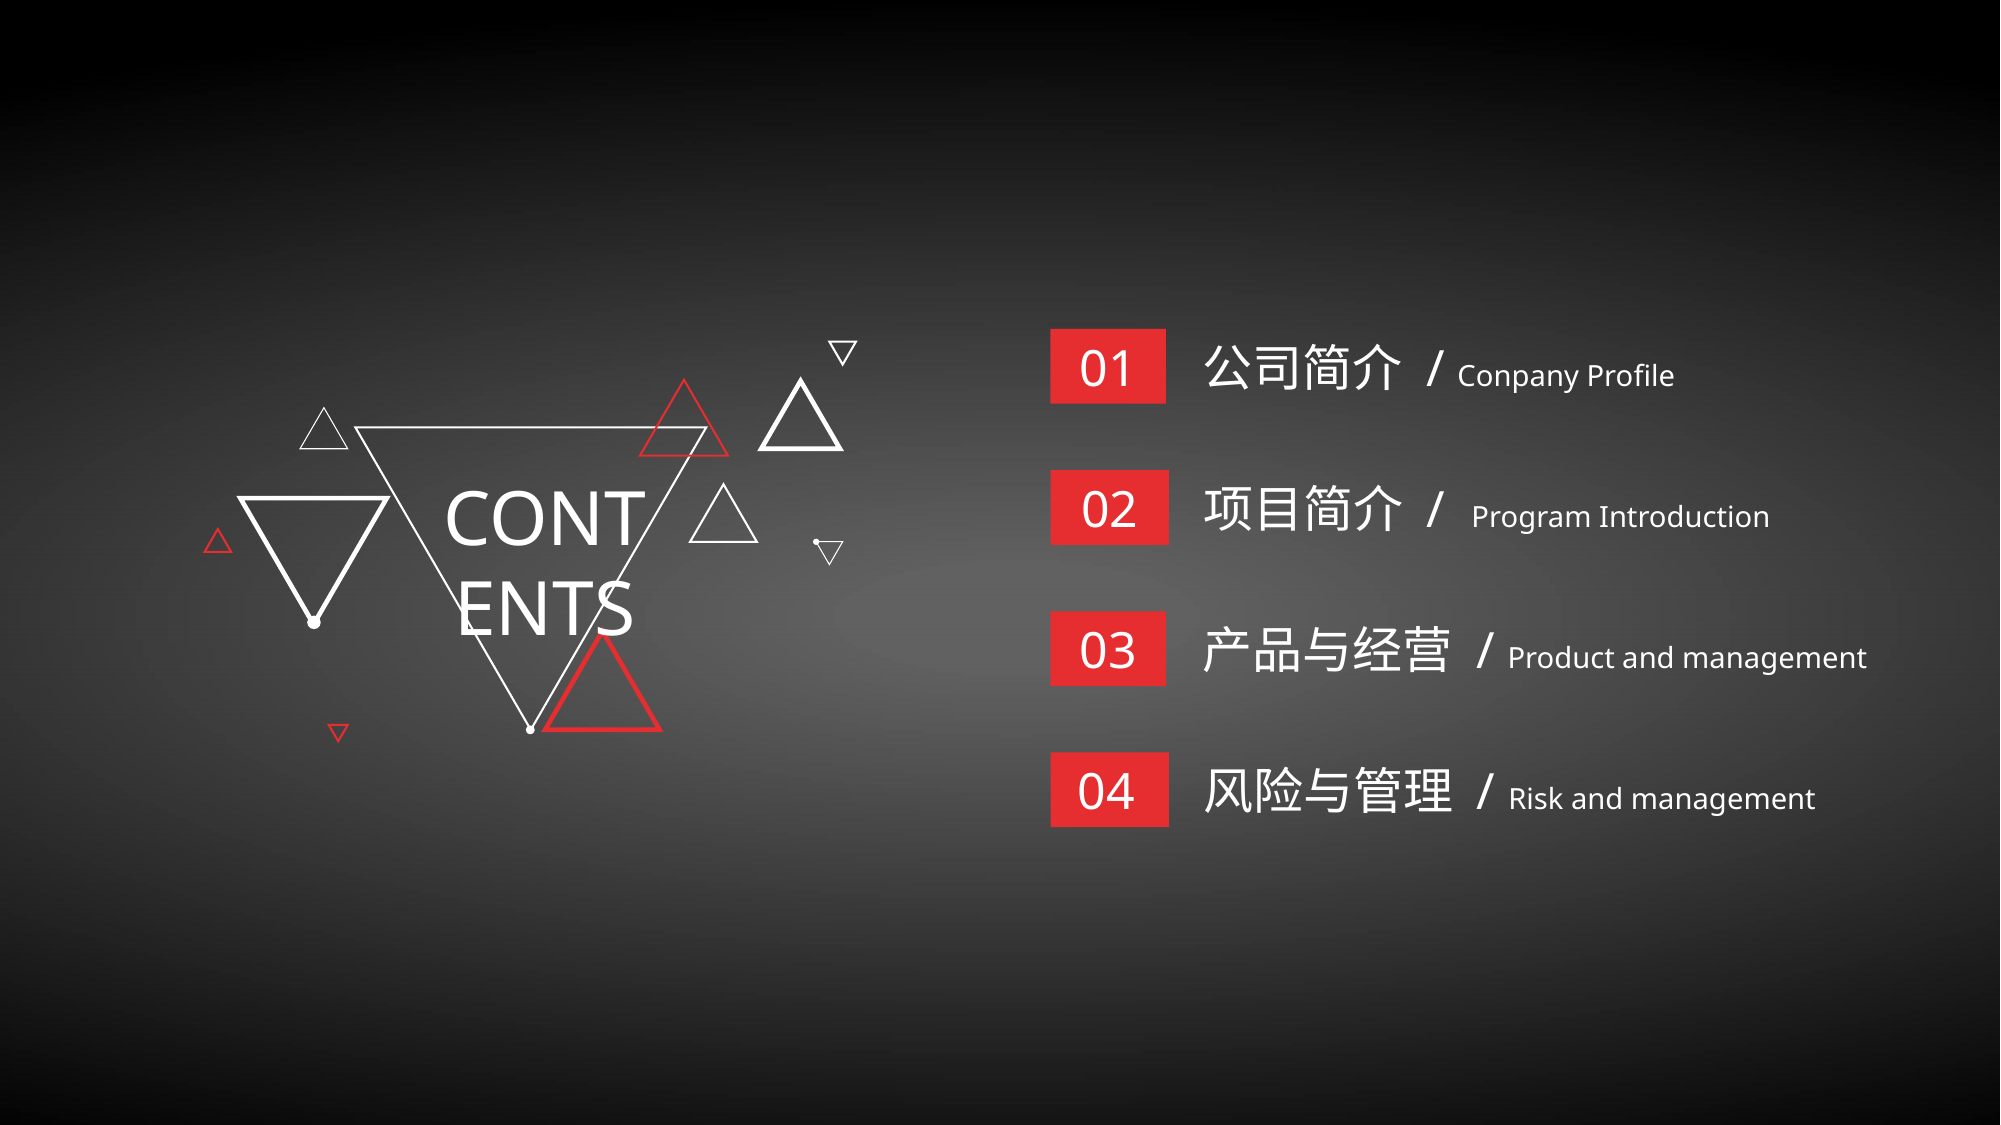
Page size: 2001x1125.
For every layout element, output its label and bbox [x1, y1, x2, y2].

text_box [1050, 328, 1718, 405]
text_box [1050, 752, 1851, 829]
picture [0, 0, 2000, 1125]
text_box [1050, 611, 1937, 688]
text_box [204, 341, 856, 742]
text_box [1050, 470, 1822, 546]
